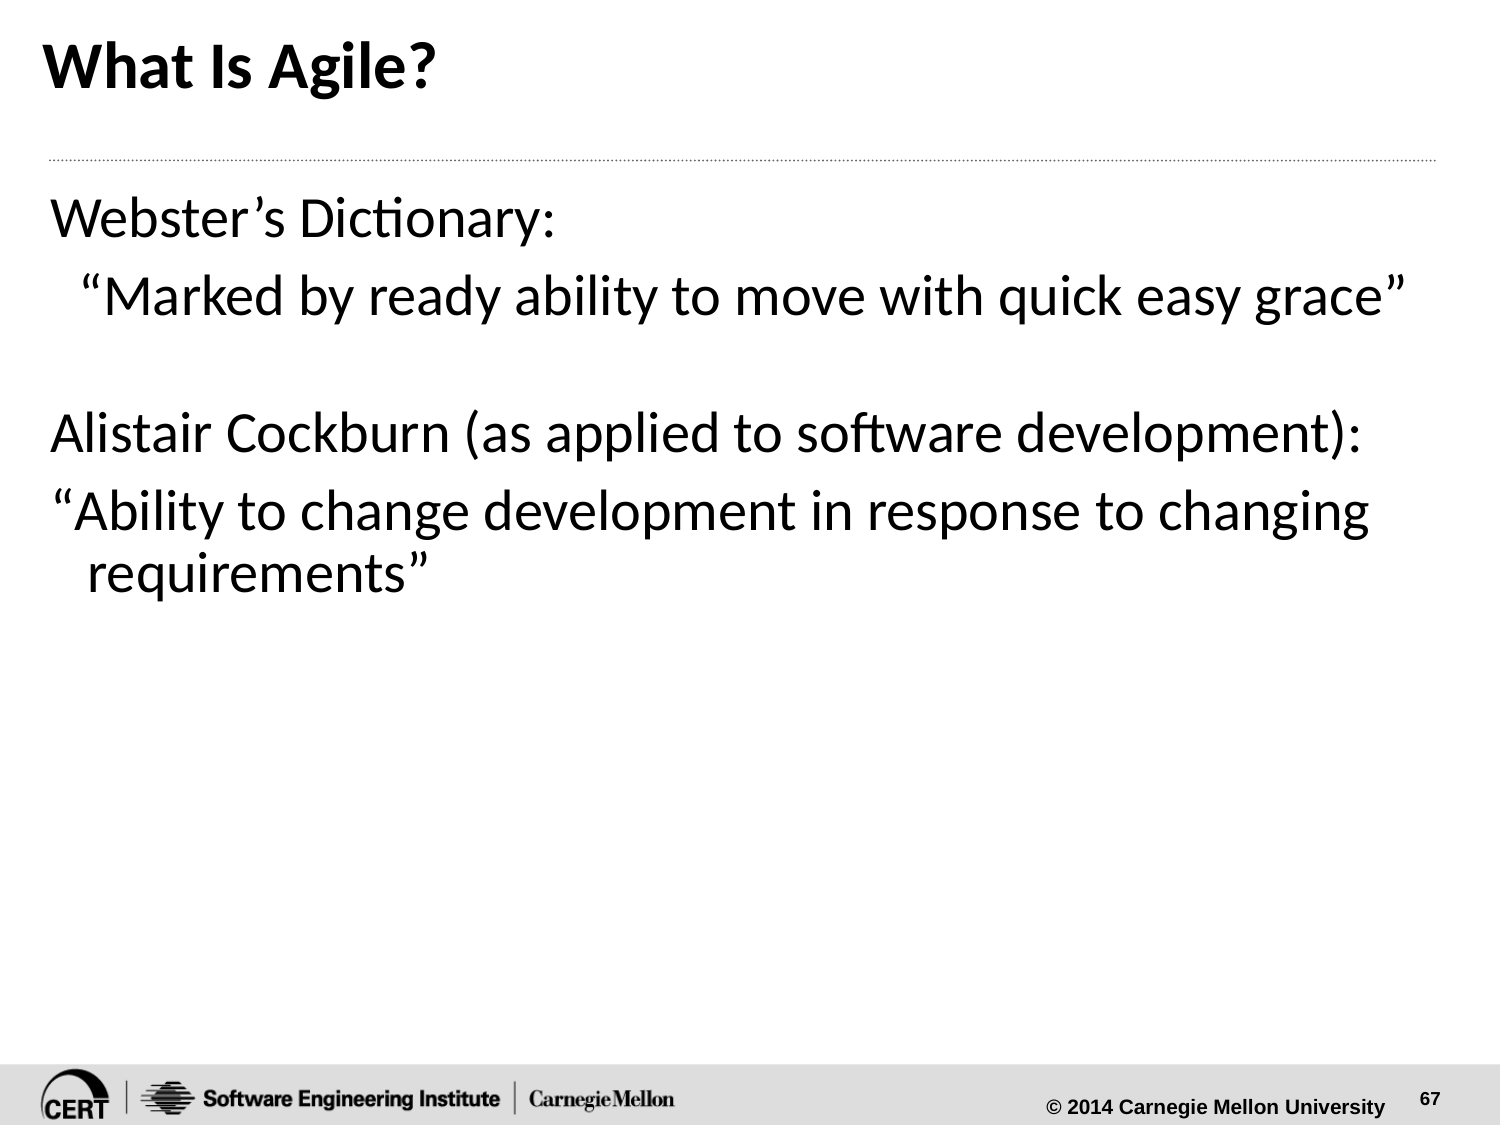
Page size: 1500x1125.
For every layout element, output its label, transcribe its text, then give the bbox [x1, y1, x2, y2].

list Webster’s Dictionary: “Marked by ready ability to move with quick easy grace” Alistair Cockburn (as applied to software development): “Ability to change development in response to changing requirements” [49, 187, 1438, 1001]
picture [24, 1065, 688, 1125]
title What Is Agile? [42, 37, 1434, 155]
